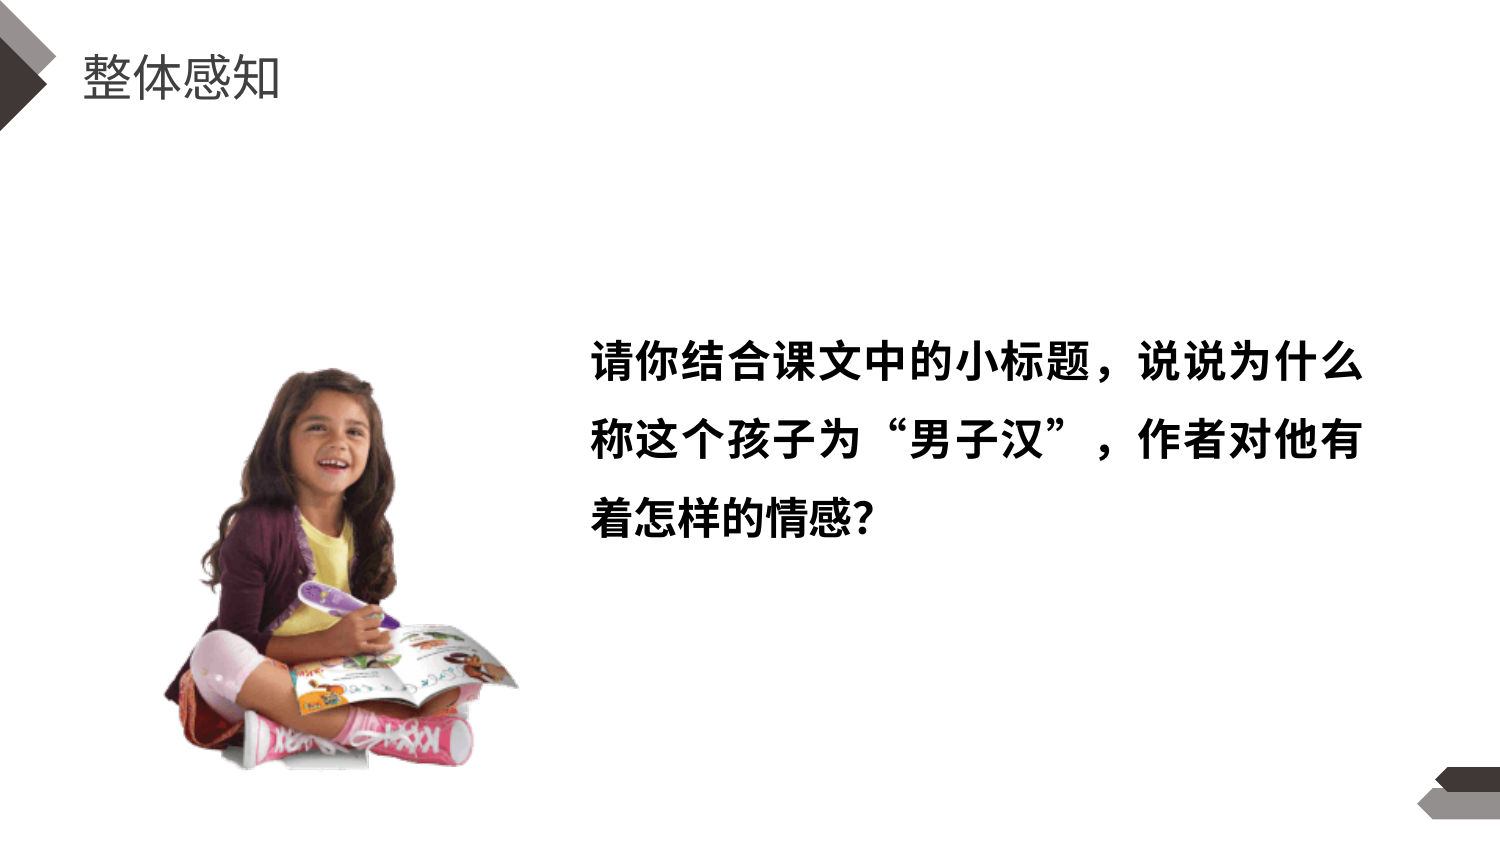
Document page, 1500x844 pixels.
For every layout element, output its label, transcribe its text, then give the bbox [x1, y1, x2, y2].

picture [101, 306, 577, 831]
text_box 请你结合课文中的小标题，说说为什么称这个孩子为“男子汉”，作者对他有着怎样的情感？ [578, 301, 1376, 549]
text_box 整体感知 [71, 40, 579, 113]
